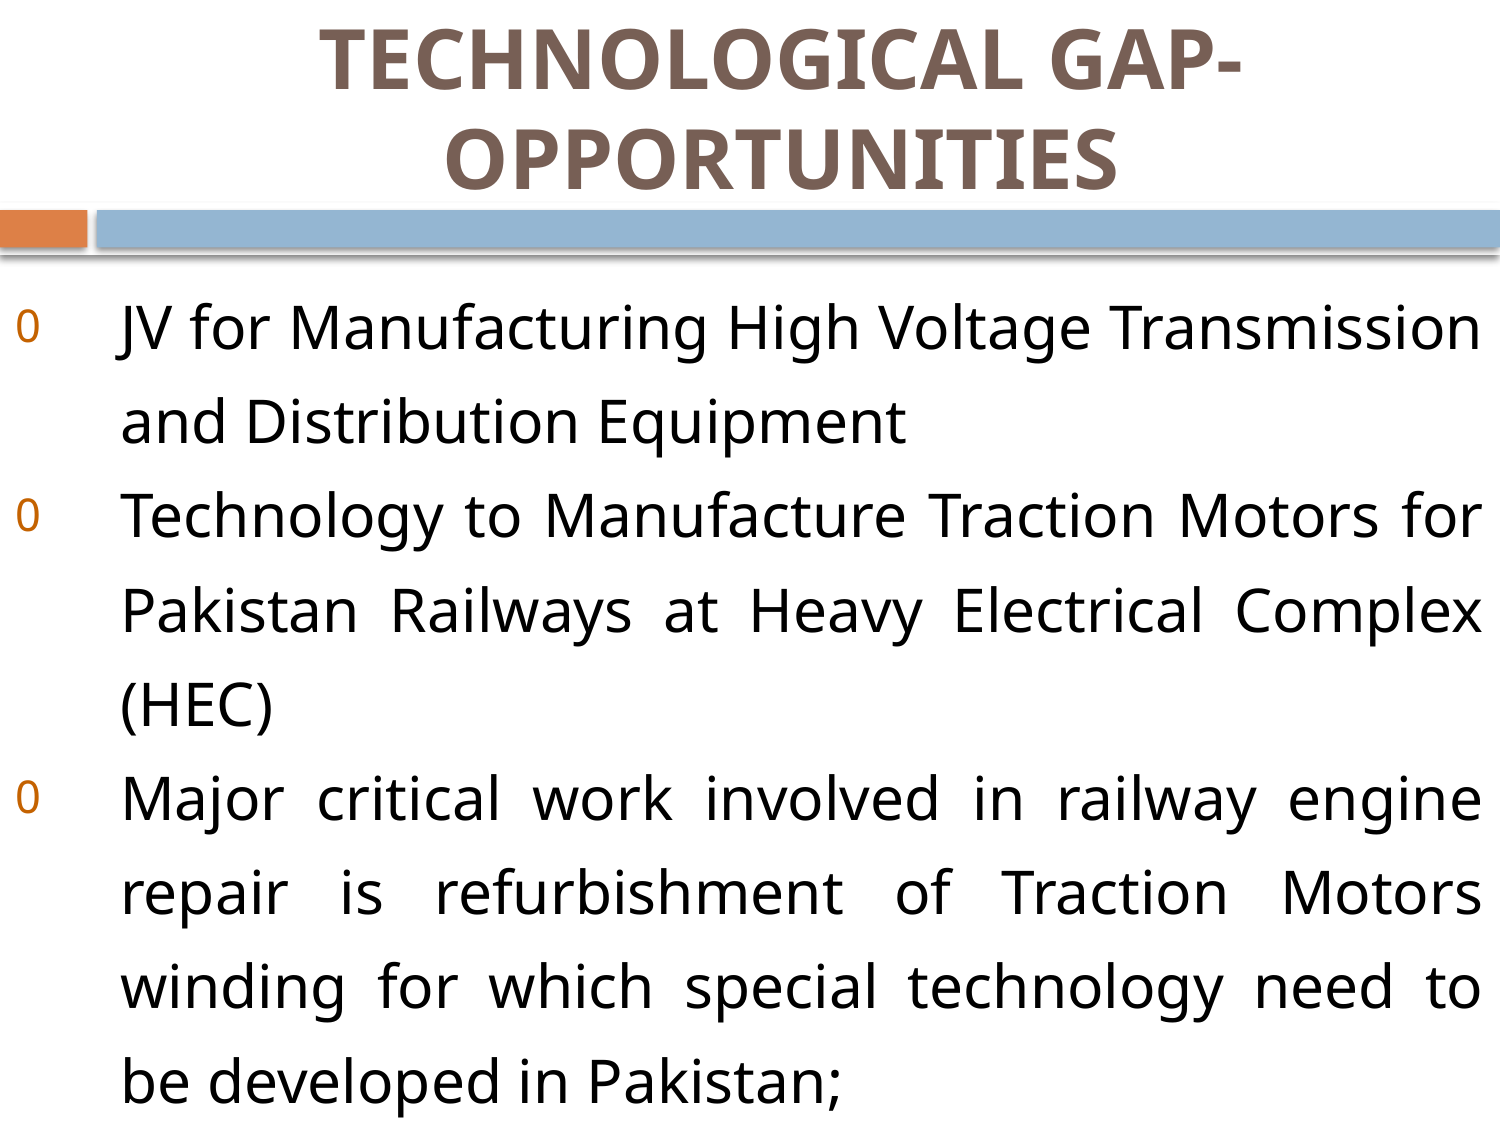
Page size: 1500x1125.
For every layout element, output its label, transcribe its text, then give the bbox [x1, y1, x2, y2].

text_box JV for Manufacturing High Voltage Transmission and Distribution Equipment Technology to Manufacture Traction Motors for Pakistan Railways at Heavy Electrical Complex (HEC) Major critical work involved in railway engine repair is refurbishment of Traction Motors winding for which special technology need to be developed in Pakistan; Oil & Gas industry sending traction motors to Dubai for repair and refurbishment.. [0, 224, 1500, 1125]
title TECHNOLOGICAL GAP- OPPORTUNITIES [112, 24, 1450, 188]
